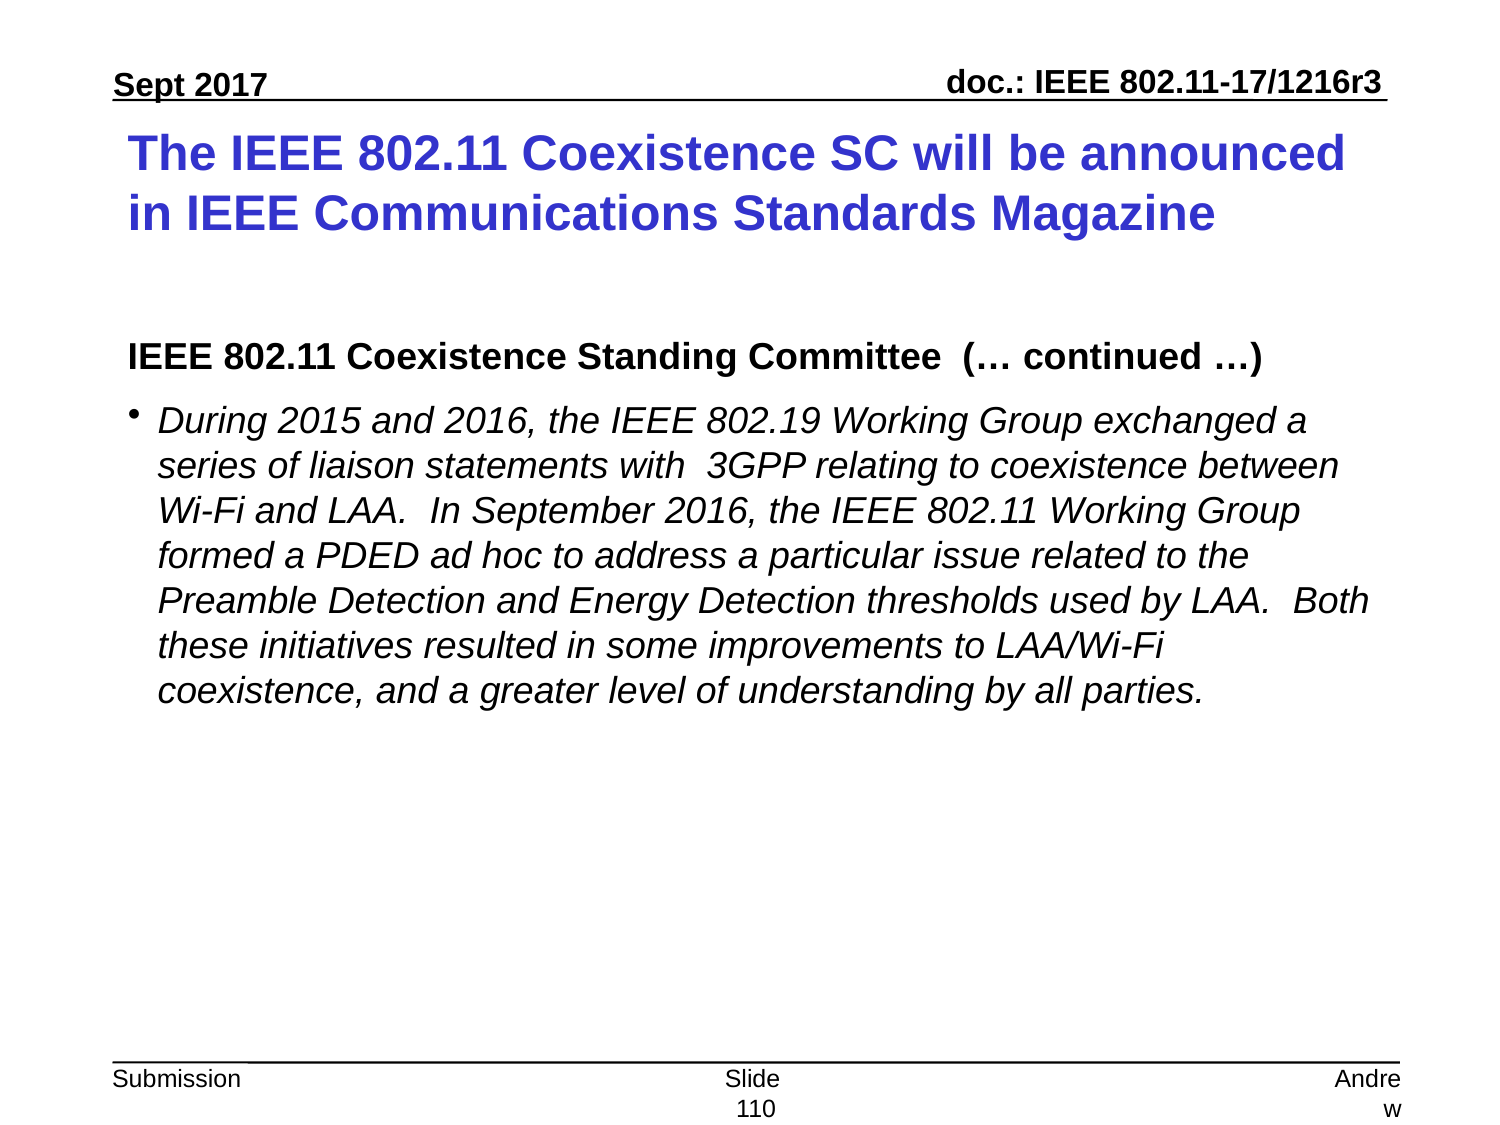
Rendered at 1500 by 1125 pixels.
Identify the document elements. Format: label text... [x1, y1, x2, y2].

footer Andrew Myles, Cisco [1320, 1061, 1402, 1093]
title The IEEE 802.11 Coexistence SC will be announced in IEEE Communications Standards Magazine [112, 112, 1388, 288]
list IEEE 802.11 Coexistence Standing Committee (… continued …) During 2015 and 2016, the IEEE 802.19 Working Group exchanged a series of liaison statements with 3GPP relating to coexistence between Wi-Fi and LAA. In September 2016, the IEEE 802.11 Working Group formed a PDED ad hoc to address a particular issue related to the Preamble Detection and Energy Detection thresholds used by LAA. Both these initiatives resulted in some improvements to LAA/Wi-Fi coexistence, and a greater level of understanding by all parties. [112, 324, 1388, 1000]
slide_number Slide 110 [709, 1061, 803, 1093]
